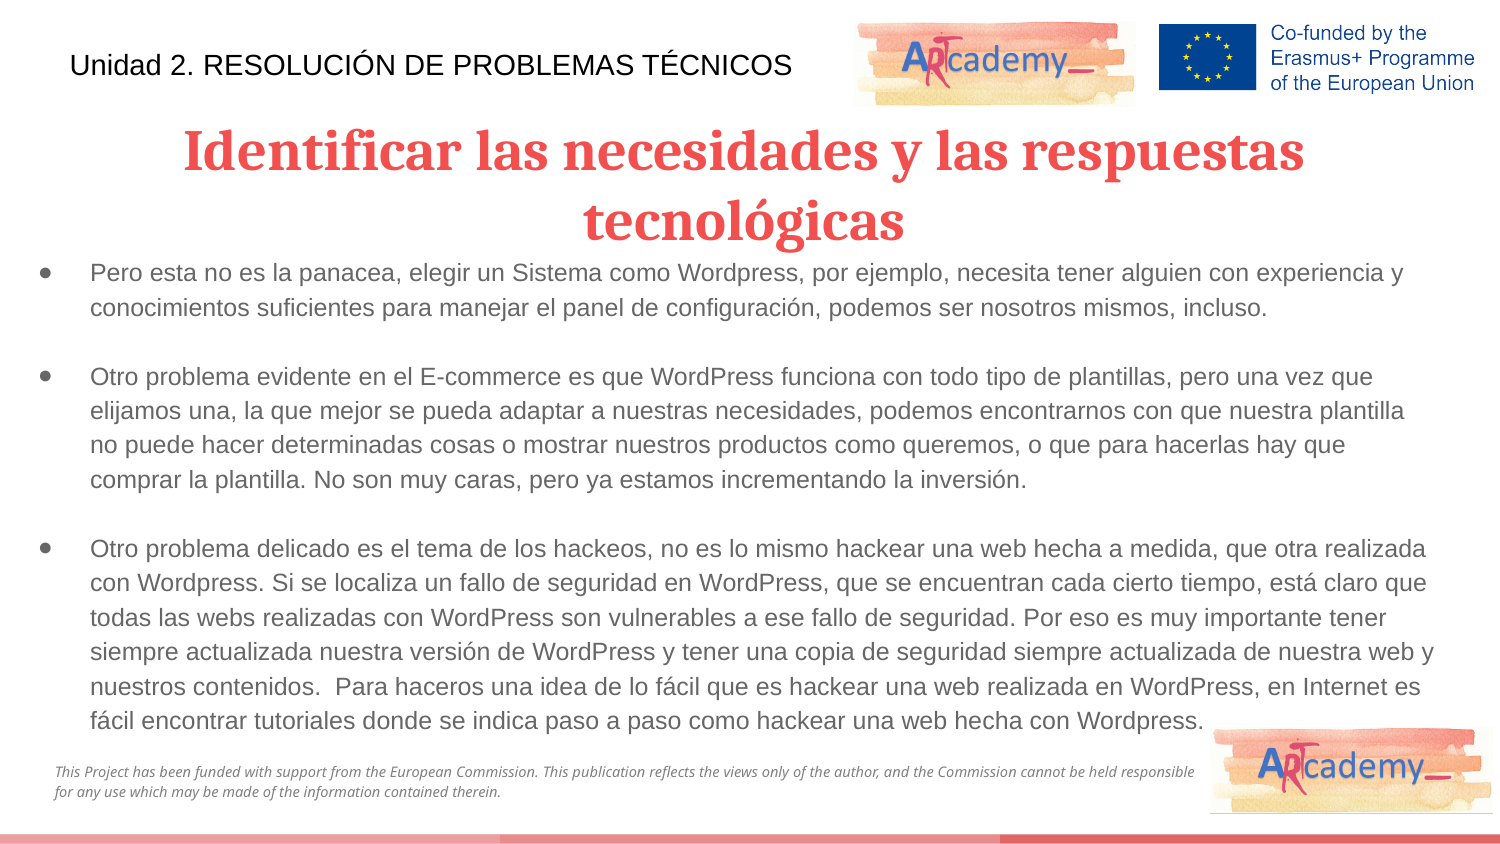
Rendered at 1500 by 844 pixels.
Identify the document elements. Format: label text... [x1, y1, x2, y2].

list Pero esta no es la panacea, elegir un Sistema como Wordpress, por ejemplo, necesita tener alguien con experiencia y conocimientos suficientes para manejar el panel de configuración, podemos ser nosotros mismos, incluso. Otro problema evidente en el E-commerce es que WordPress funciona con todo tipo de plantillas, pero una vez que elijamos una, la que mejor se pueda adaptar a nuestras necesidades, podemos encontrarnos con que nuestra plantilla no puede hacer determinadas cosas o mostrar nuestros productos como queremos, o que para hacerlas hay que comprar la plantilla. No son muy caras, pero ya estamos incrementando la inversión. Otro problema delicado es el tema de los hackeos, no es lo mismo hackear una web hecha a medida, que otra realizada con Wordpress. Si se localiza un fallo de seguridad en WordPress, que se encuentran cada cierto tiempo, está claro que todas las webs realizadas con WordPress son vulnerables a ese fallo de seguridad. Por eso es muy importante tener siempre actualizada nuestra versión de WordPress y tener una copia de seguridad siempre actualizada de nuestra web y nuestros contenidos. Para haceros una idea de lo fácil que es hackear una web realizada en WordPress, en Internet es fácil encontrar tutoriales donde se indica paso a paso como hackear una web hecha con Wordpress. [0, 237, 1457, 524]
picture [1210, 709, 1493, 844]
title Identificar las necesidades y las respuestas tecnológicas [143, 59, 1346, 237]
text_box Unidad 2. RESOLUCIÓN DE PROBLEMAS TÉCNICOS [54, 39, 832, 89]
picture [854, 2, 1137, 138]
text_box This Project has been funded with support from the European Commission. This publication reflects the views only of the author, and the Commission cannot be held responsible for any use which may be made of the information contained therein. [39, 754, 1205, 799]
picture [1158, 24, 1474, 94]
